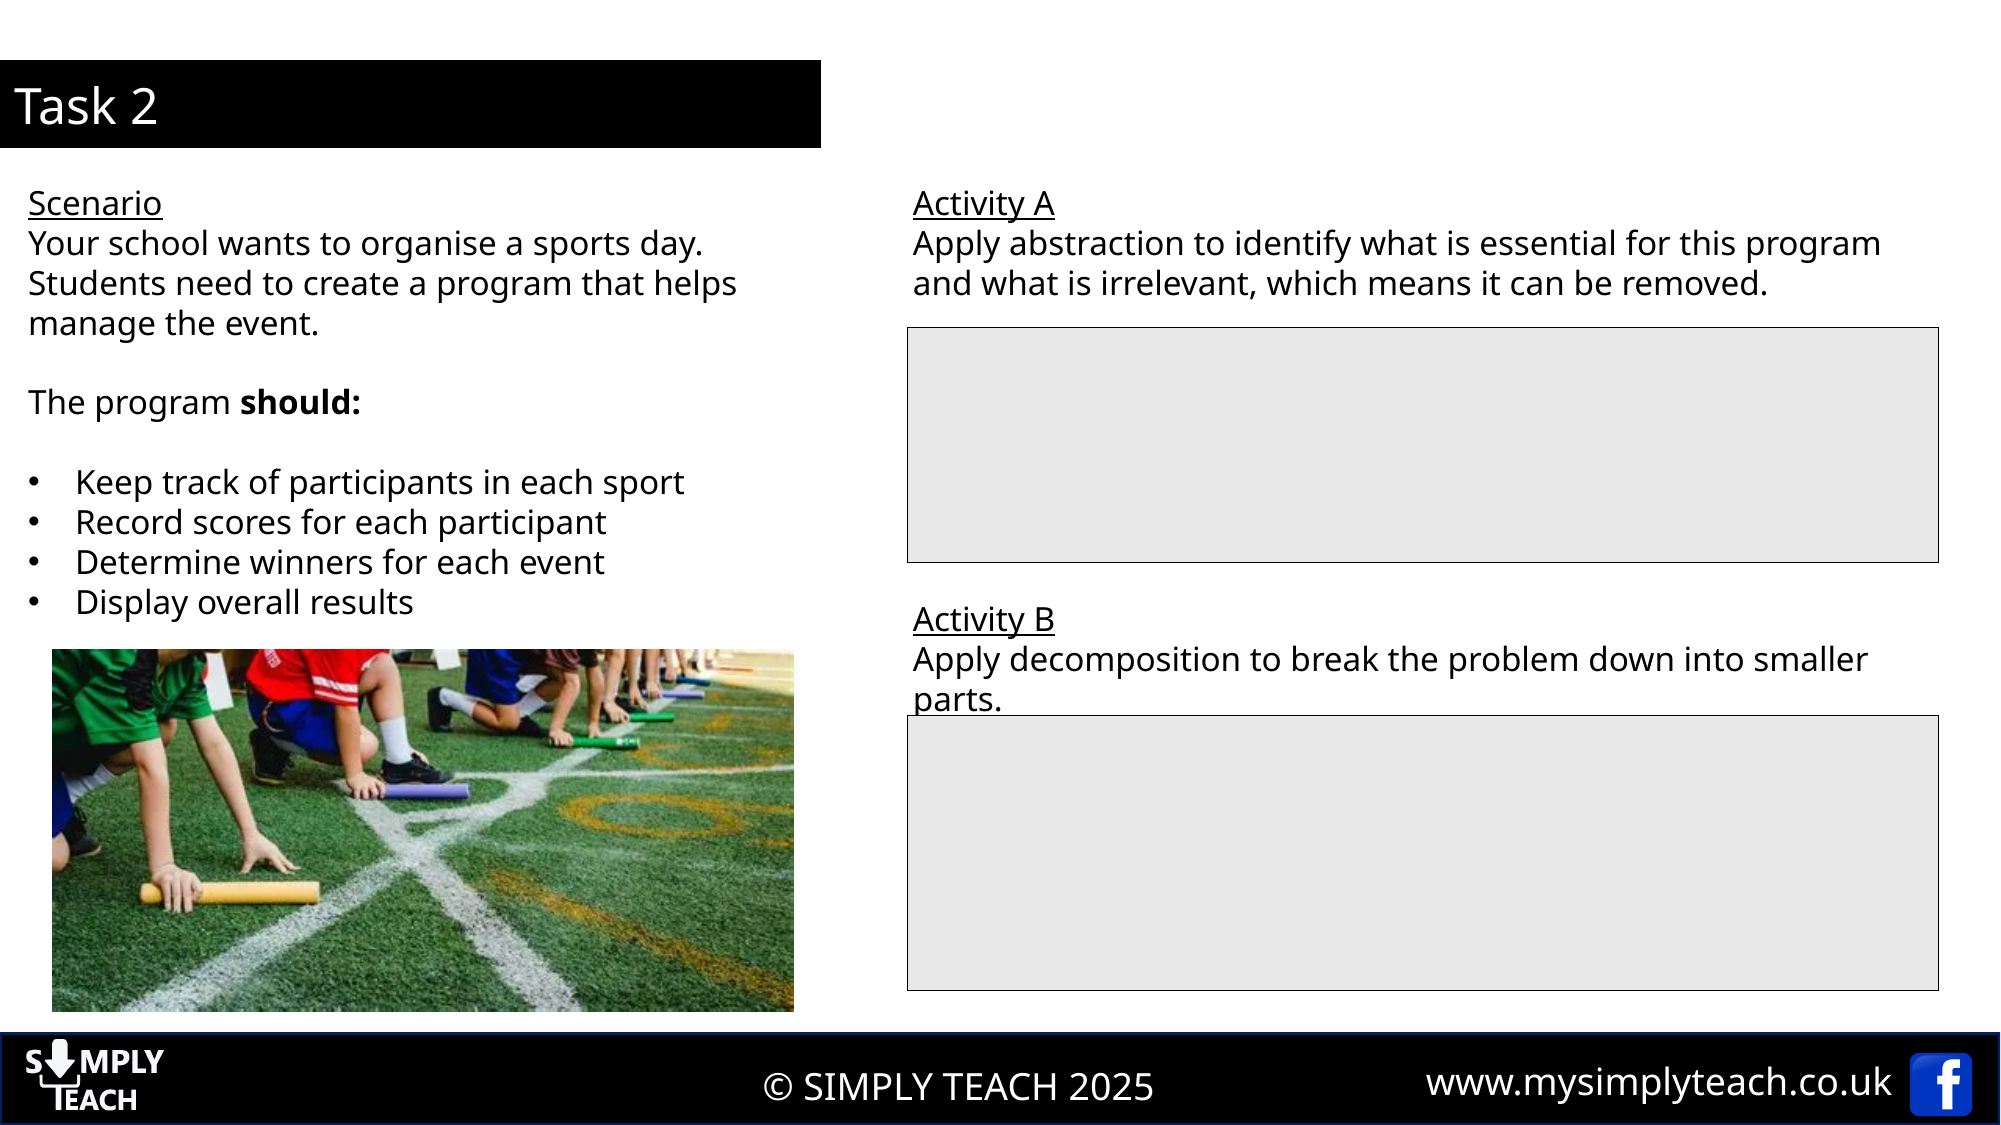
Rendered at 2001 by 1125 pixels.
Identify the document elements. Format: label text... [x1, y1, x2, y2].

text_box [906, 326, 1940, 564]
picture [52, 648, 794, 1013]
picture [15, 1033, 182, 1122]
text_box Scenario Your school wants to organise a sports day. Students need to create a program that helps manage the event. The program should: Keep track of participants in each sport Record scores for each participant Determine winners for each event Display overall results [13, 174, 833, 629]
text_box [906, 714, 1940, 992]
text_box Activity B Apply decomposition to break the problem down into smaller parts. [898, 590, 1939, 726]
text_box Task 2 [0, 60, 821, 148]
picture [1907, 1050, 1975, 1119]
text_box Activity A Apply abstraction to identify what is essential for this program and what is irrelevant, which means it can be removed. [898, 174, 1939, 310]
